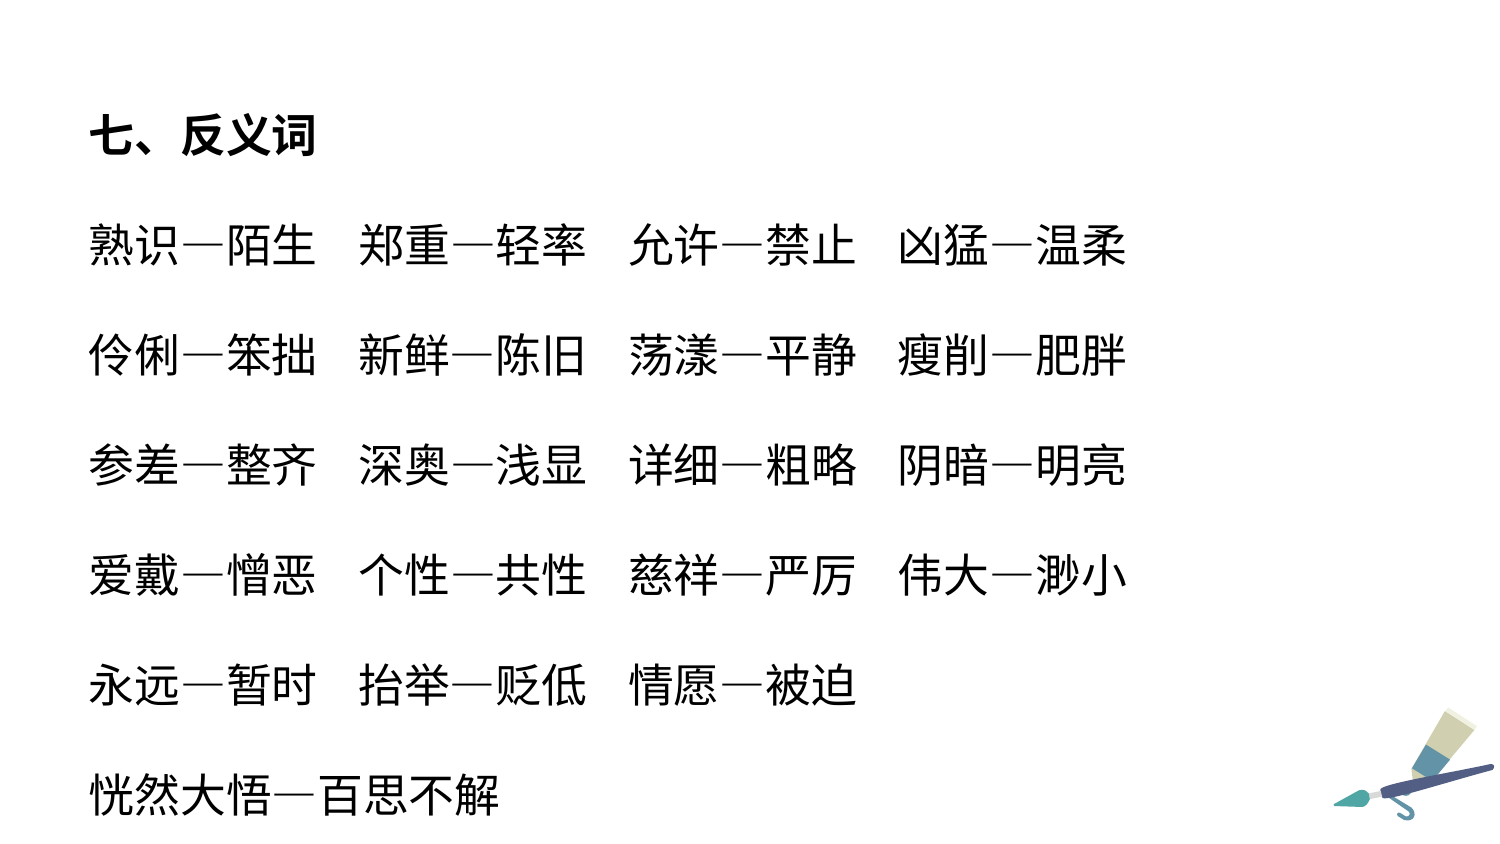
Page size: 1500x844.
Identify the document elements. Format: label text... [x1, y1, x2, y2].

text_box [1358, 708, 1481, 844]
text_box 七、反义词 熟识—陌生 郑重—轻率 允许—禁止 凶猛—温柔 伶俐—笨拙 新鲜—陈旧 荡漾—平静 瘦削—肥胖 参差—整齐 深奥—浅显 详细—粗略 阴暗—明亮 爱戴—憎恶 个性—共性 慈祥—严厉 伟大—渺小 永远—暂时 抬举—贬低 情愿—被迫 恍然大悟—百思不解 [73, 44, 1382, 830]
